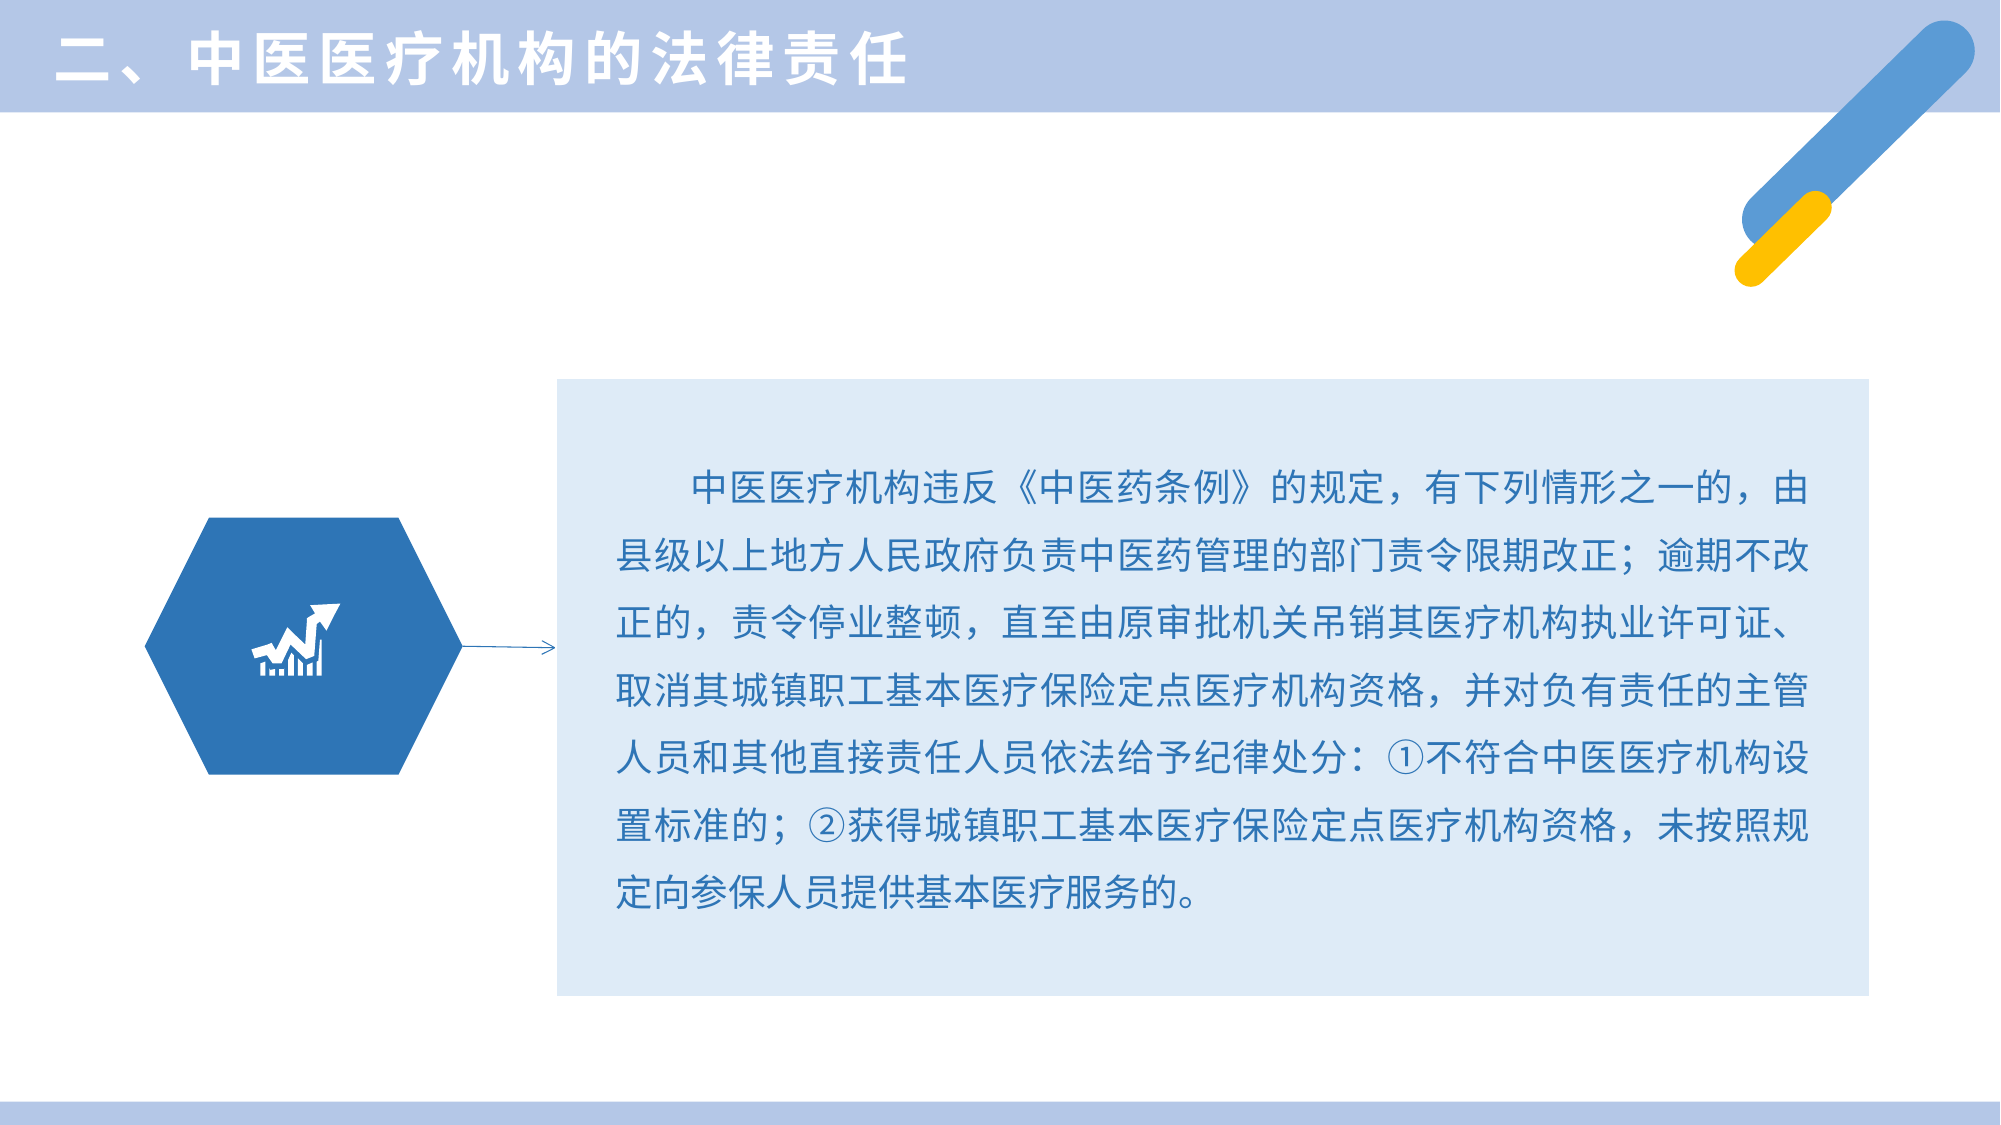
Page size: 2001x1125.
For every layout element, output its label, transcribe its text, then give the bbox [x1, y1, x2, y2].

text_box [269, 668, 276, 676]
text_box [288, 652, 294, 676]
text_box [316, 639, 322, 676]
text_box [306, 662, 313, 676]
text_box [555, 377, 1872, 998]
text_box [279, 668, 285, 676]
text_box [1678, 116, 2000, 185]
text_box 二、中医医疗机构的法律责任 [41, 16, 921, 98]
text_box [143, 516, 464, 776]
text_box [251, 603, 341, 664]
text_box [297, 658, 303, 676]
text_box [260, 661, 266, 676]
text_box 中医医疗机构违反《中医药条例》的规定，有下列情形之一的，由县级以上地方人民政府负责中医药管理的部门责令限期改正；逾期不改正的，责令停业整顿，直至由原审批机关吊销其医疗机构执业许可证、取消其城镇职工基本医疗保险定点医疗机构资格，并对负有责任的主管人员和其他直接责任人员依法给予纪律处分：①不符合中医医疗机构设置标准的；②获得城镇职工基本医疗保险定点医疗机构资格，未按照规定向参保人员提供基本医疗服务的。 [600, 434, 1826, 922]
